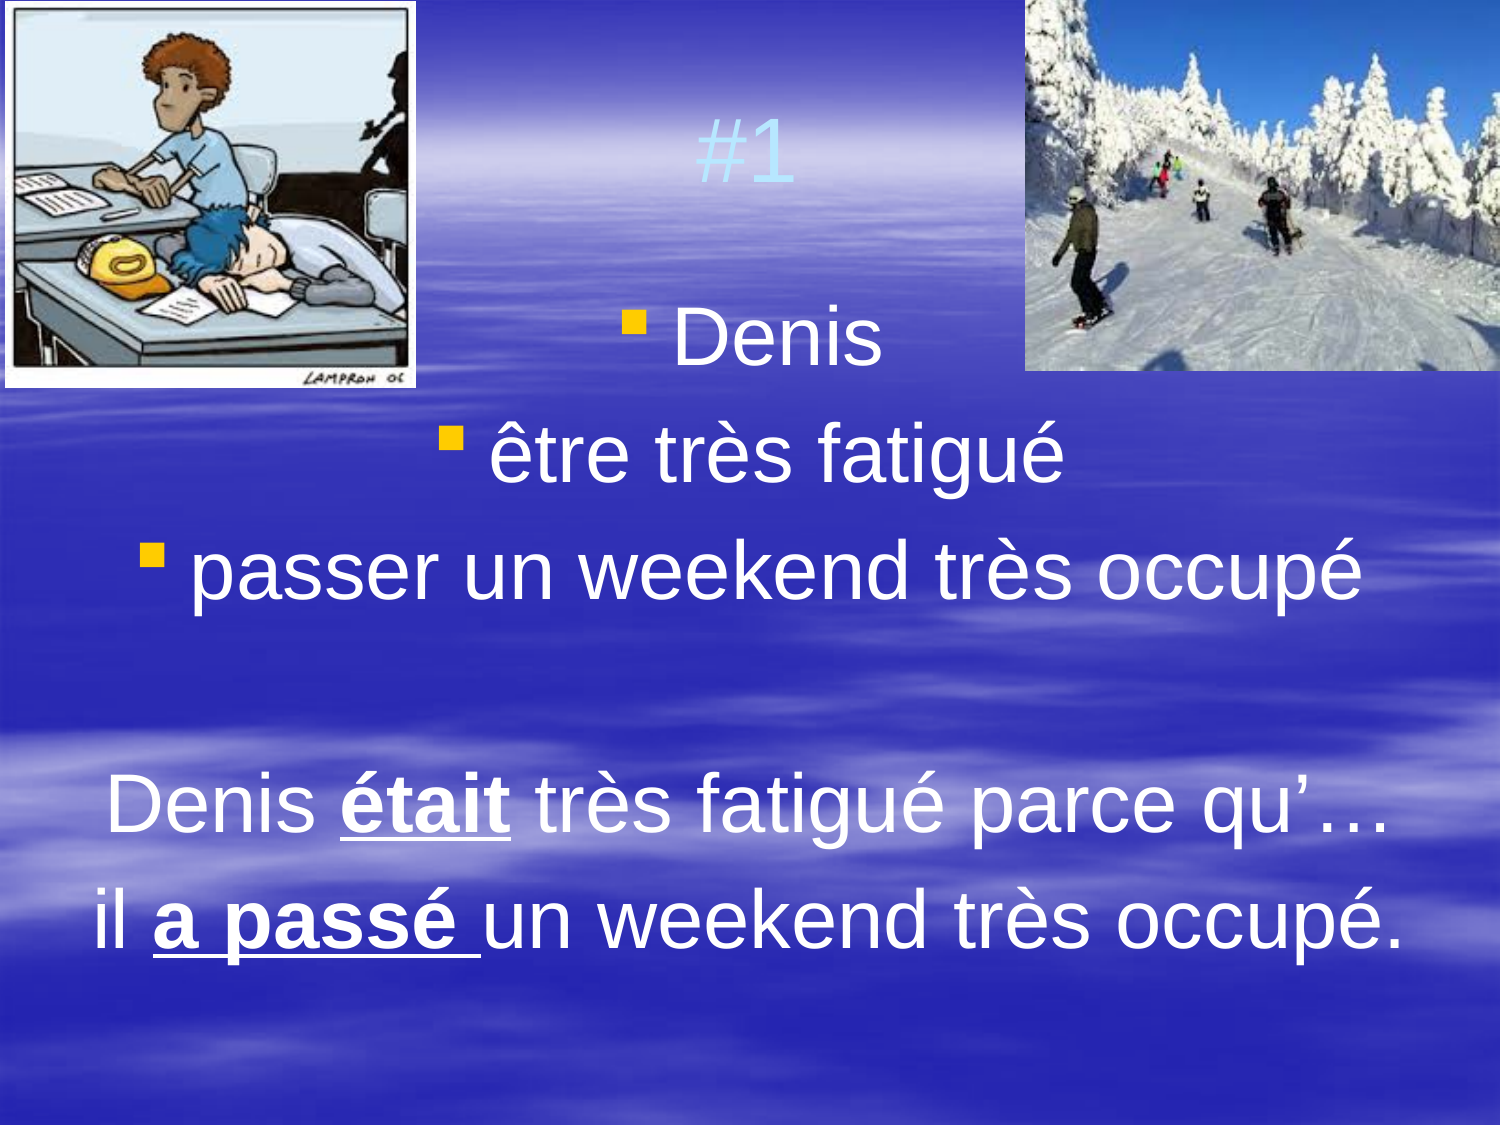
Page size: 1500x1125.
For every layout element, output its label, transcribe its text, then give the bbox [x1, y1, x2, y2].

title #1 [421, 37, 1019, 255]
picture [1024, 0, 1500, 371]
list Denis être très fatigué passer un weekend très occupé Denis était très fatigué parce qu’… il a passé un weekend très occupé. [0, 275, 1500, 1001]
picture [5, 1, 416, 388]
